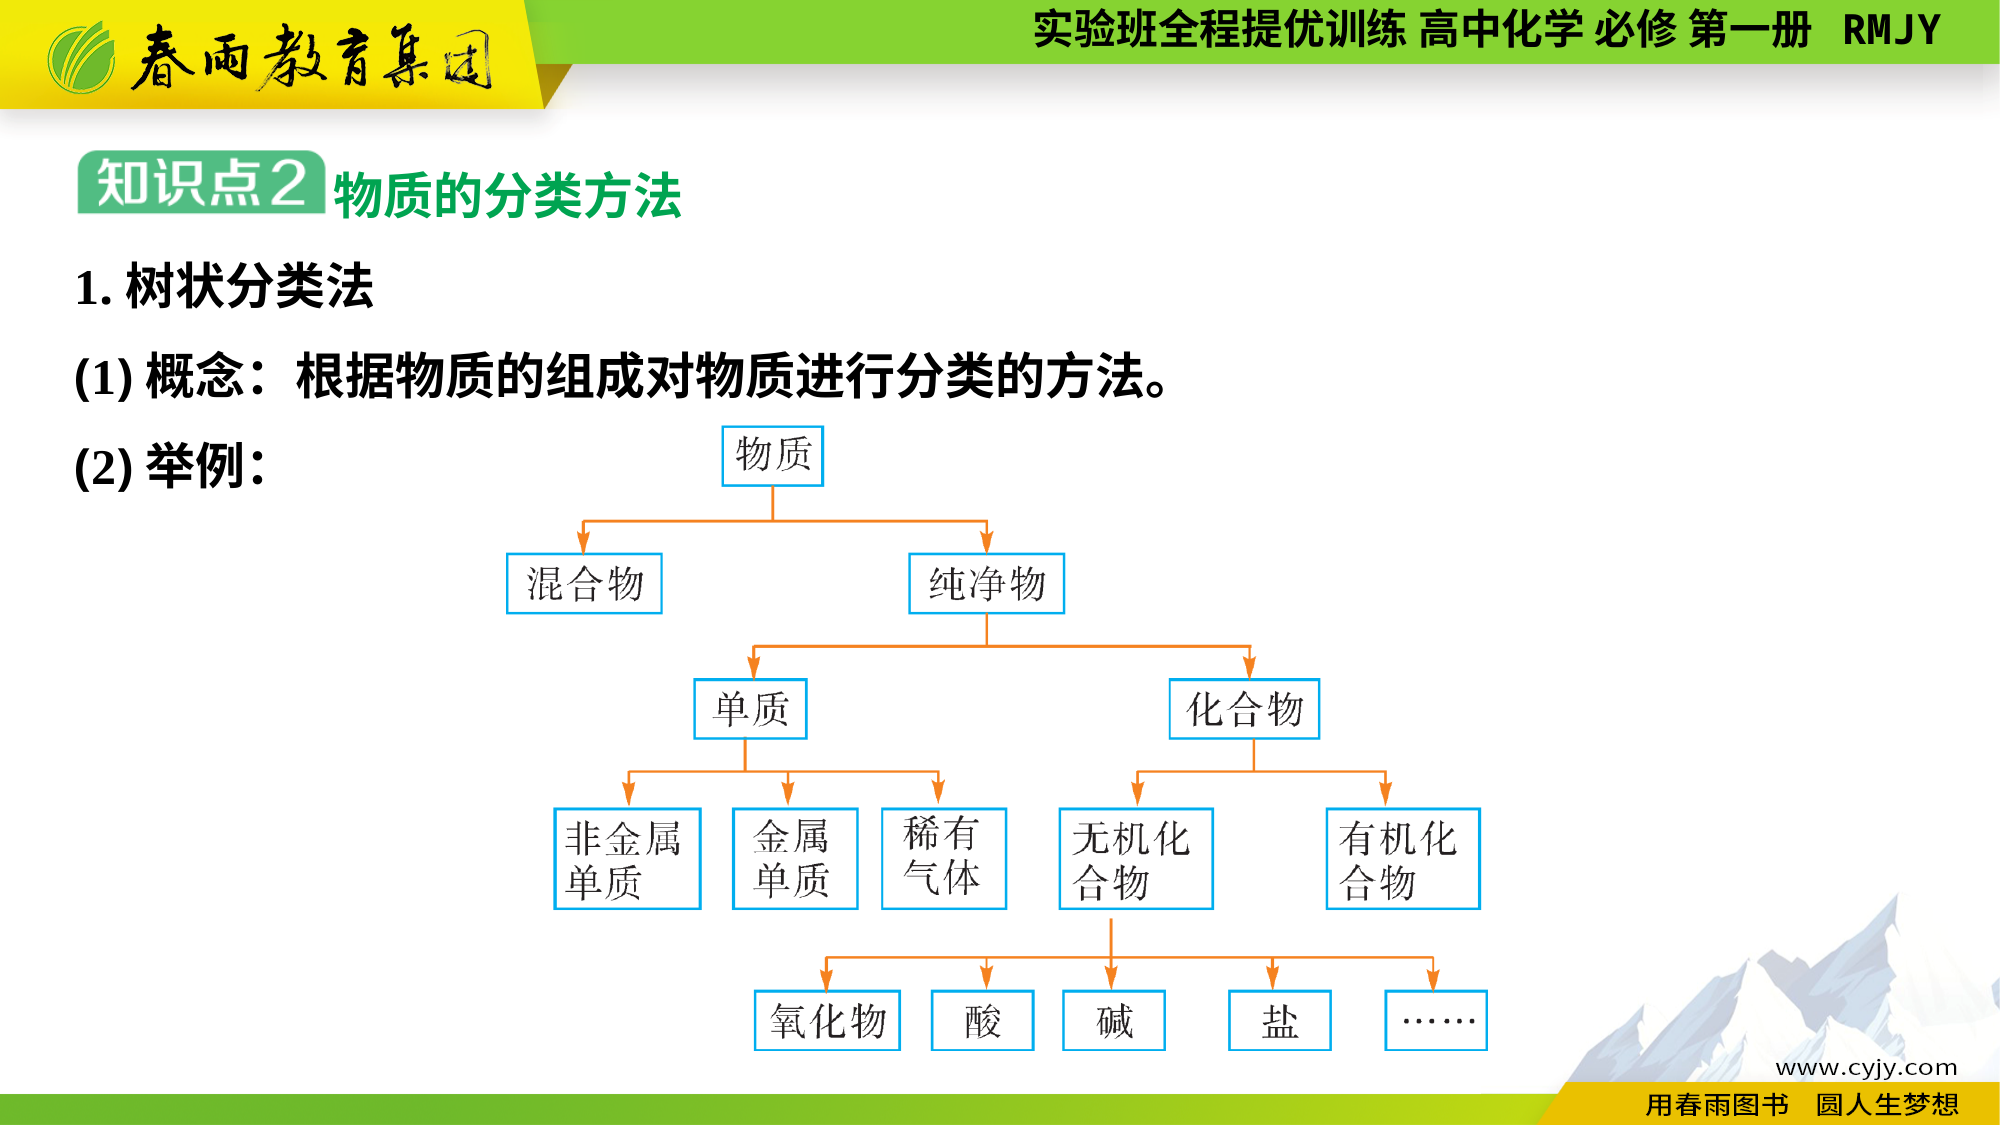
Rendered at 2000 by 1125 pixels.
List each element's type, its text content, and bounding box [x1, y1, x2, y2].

list 物质的分类方法 1.树状分类法 (1)概念：根据物质的组成对物质进行分类的方法。 (2)举例： [59, 126, 1944, 597]
picture [0, 0, 2000, 1125]
